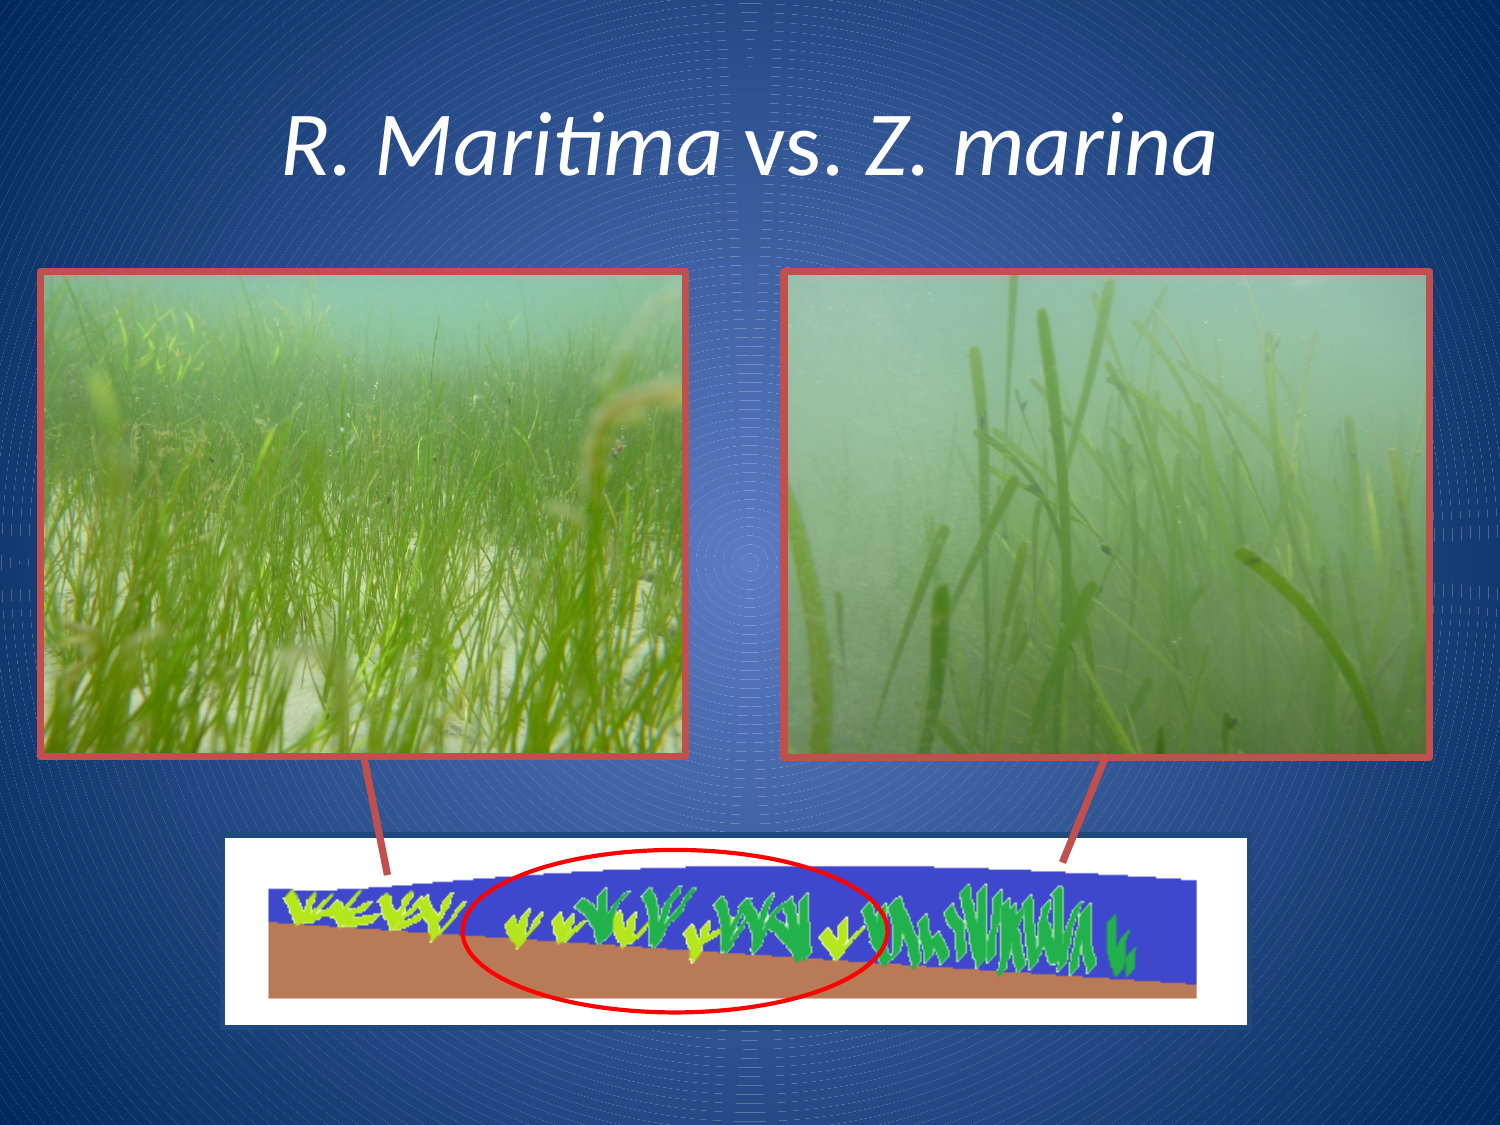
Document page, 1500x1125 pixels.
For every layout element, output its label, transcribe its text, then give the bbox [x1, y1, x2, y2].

title R. Maritima vs. Z. marina [75, 45, 1425, 233]
picture [787, 274, 1427, 755]
picture [44, 274, 682, 754]
picture [224, 837, 1248, 1026]
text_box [1062, 753, 1107, 863]
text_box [362, 752, 388, 876]
